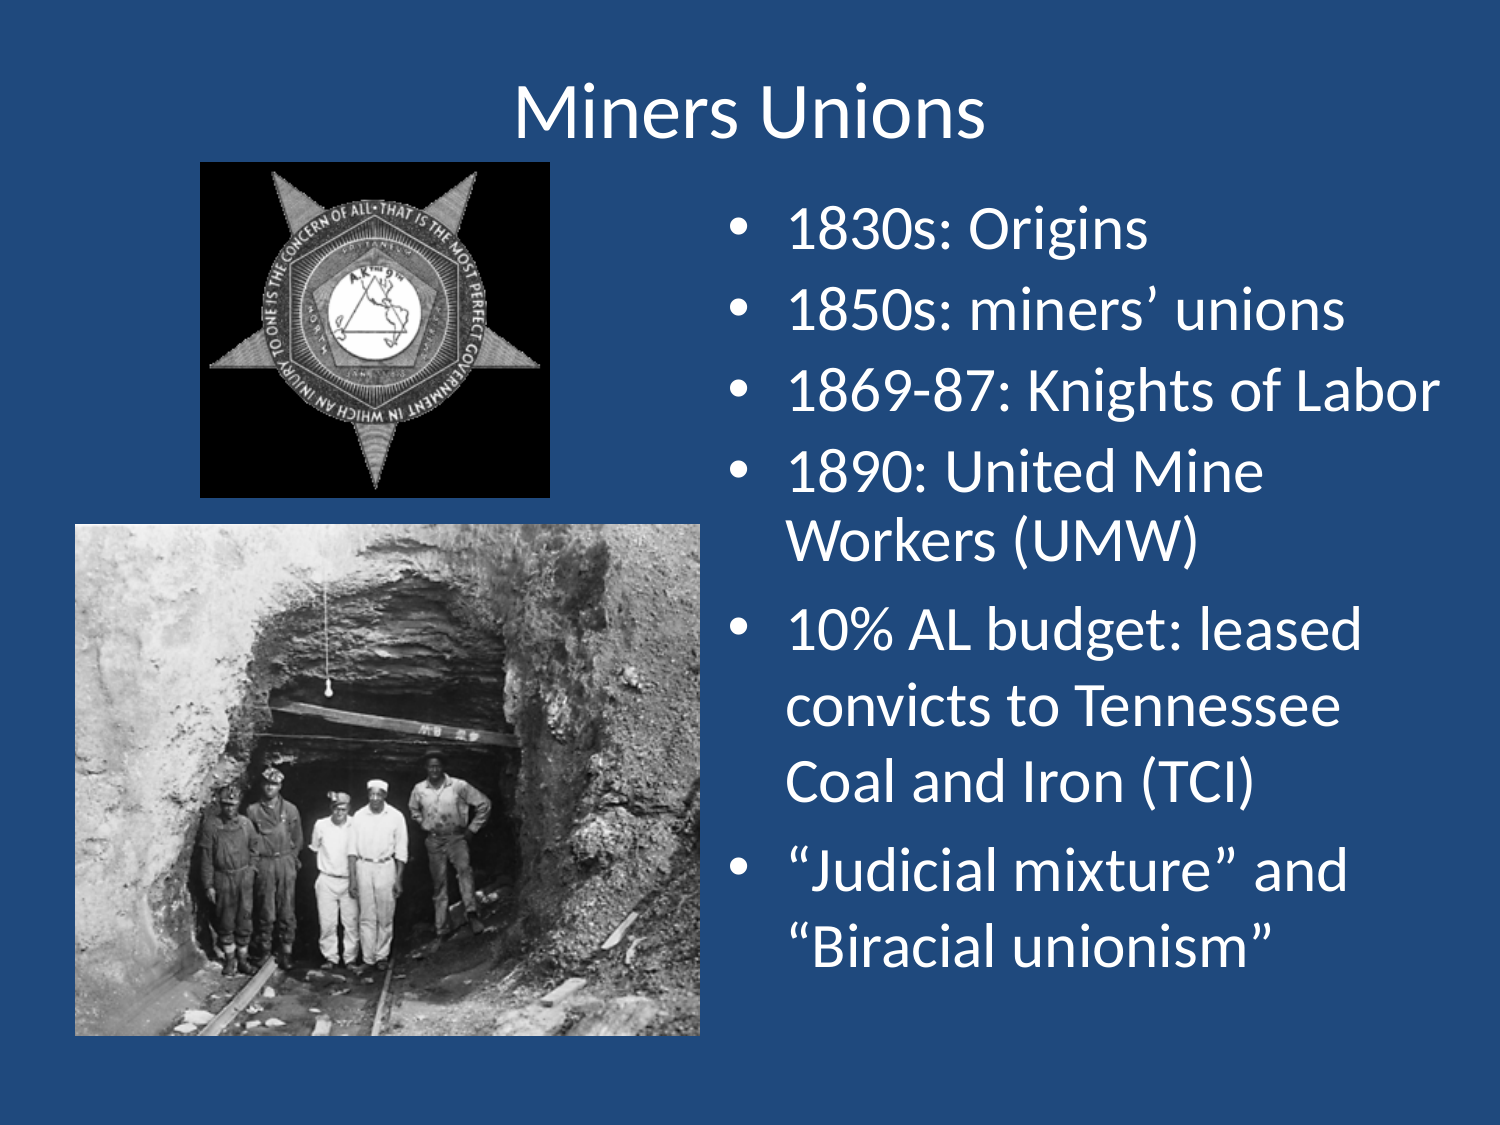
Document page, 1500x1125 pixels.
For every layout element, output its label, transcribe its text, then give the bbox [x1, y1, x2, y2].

title Miners Unions [75, 50, 1425, 163]
picture [199, 162, 551, 498]
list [74, 524, 701, 1037]
list 1830s: Origins 1850s: miners’ unions 1869-87: Knights of Labor 1890: United Mine Workers (UMW) 10% AL budget: leased convicts to Tennessee Coal and Iron (TCI) “Judicial mixture” and “Biracial unionism” [712, 187, 1475, 1000]
